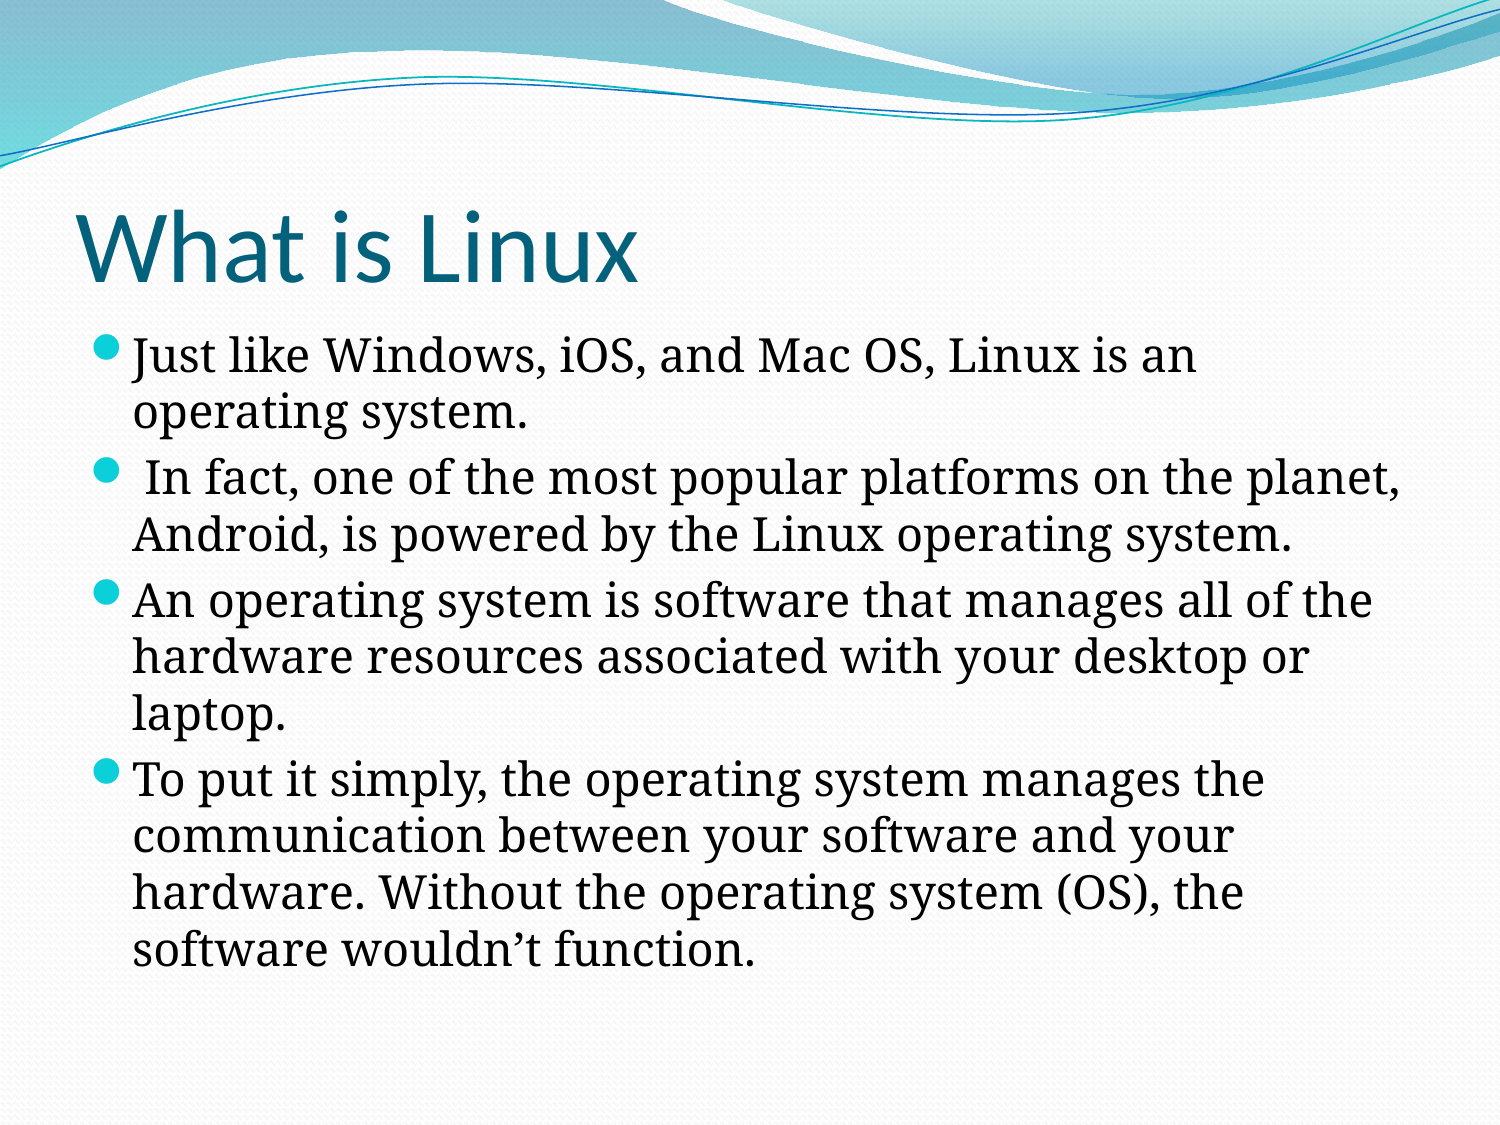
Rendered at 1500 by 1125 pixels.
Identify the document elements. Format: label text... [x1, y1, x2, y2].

title What is Linux [75, 115, 1425, 303]
list Just like Windows, iOS, and Mac OS, Linux is an operating system. In fact, one of the most popular platforms on the planet, Android, is powered by the Linux operating system. An operating system is software that manages all of the hardware resources associated with your desktop or laptop. To put it simply, the operating system manages the communication between your software and your hardware. Without the operating system (OS), the software wouldn’t function. [75, 317, 1425, 1038]
